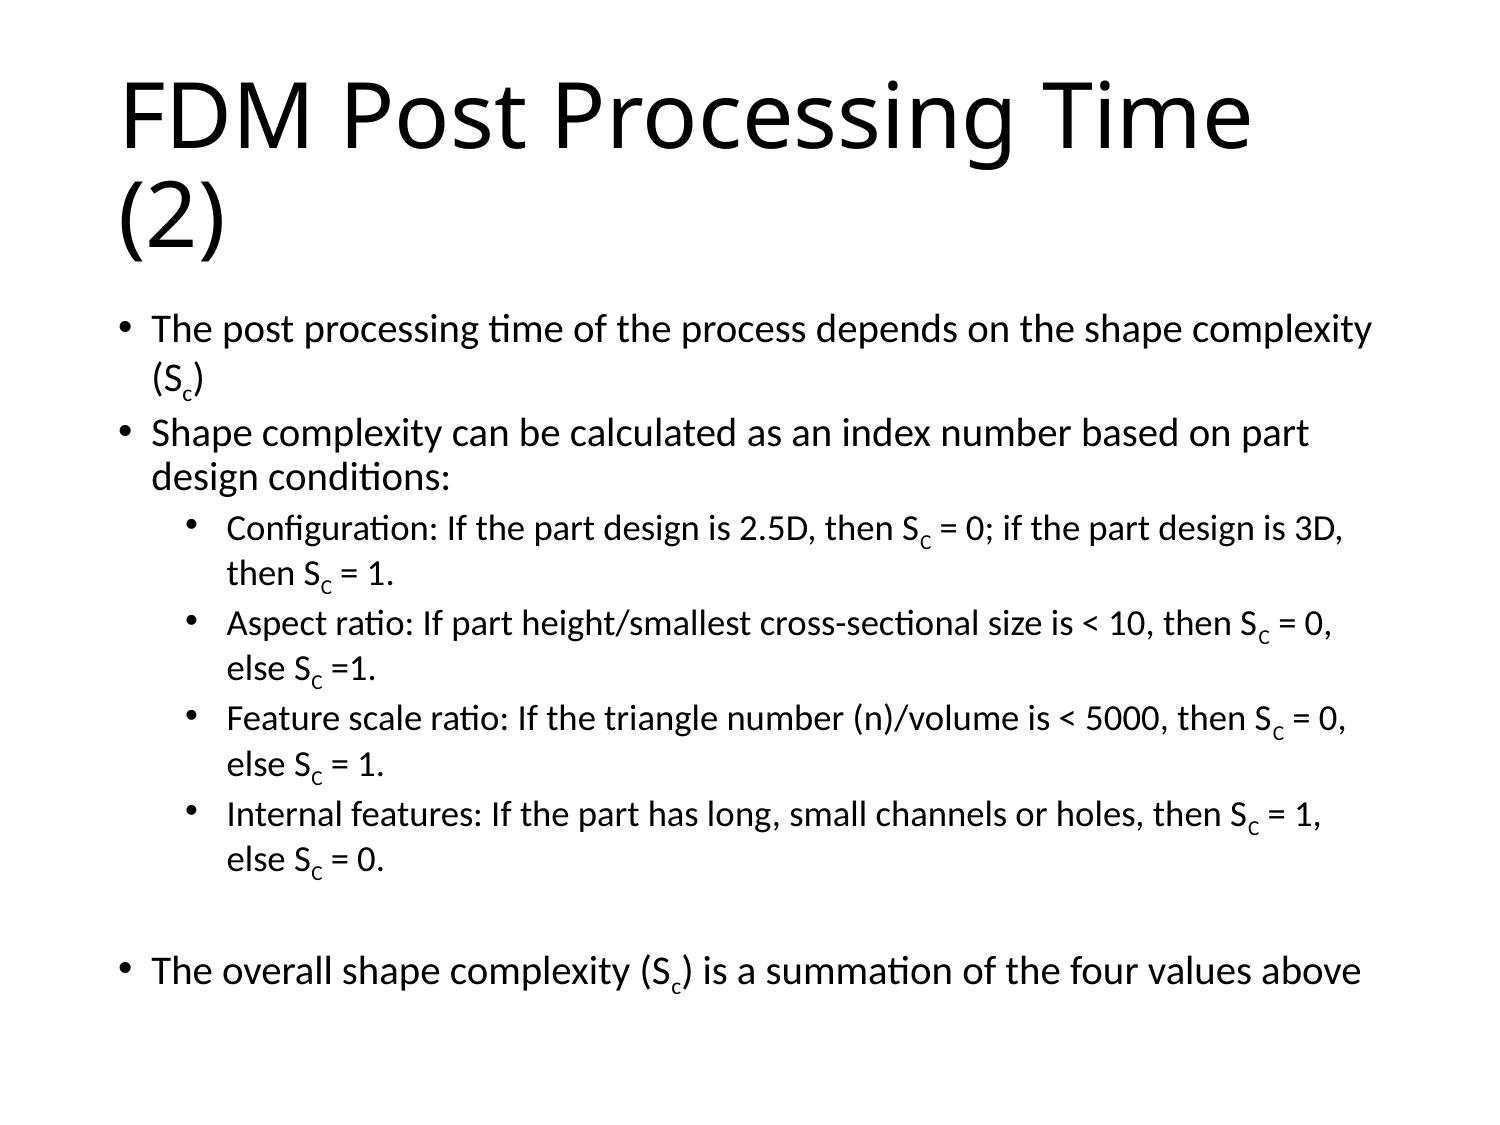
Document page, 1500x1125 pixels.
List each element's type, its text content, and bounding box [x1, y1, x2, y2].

title FDM Post Processing Time (2) [103, 59, 1397, 278]
list The post processing time of the process depends on the shape complexity (Sc) Shape complexity can be calculated as an index number based on part design conditions: Configuration: If the part design is 2.5D, then SC = 0; if the part design is 3D, then SC = 1. Aspect ratio: If part height/smallest cross-sectional size is < 10, then SC = 0, else SC =1. Feature scale ratio: If the triangle number (n)/volume is < 5000, then SC = 0, else SC = 1. Internal features: If the part has long, small channels or holes, then SC = 1, else SC = 0. The overall shape complexity (Sc) is a summation of the four values above [103, 299, 1397, 1014]
